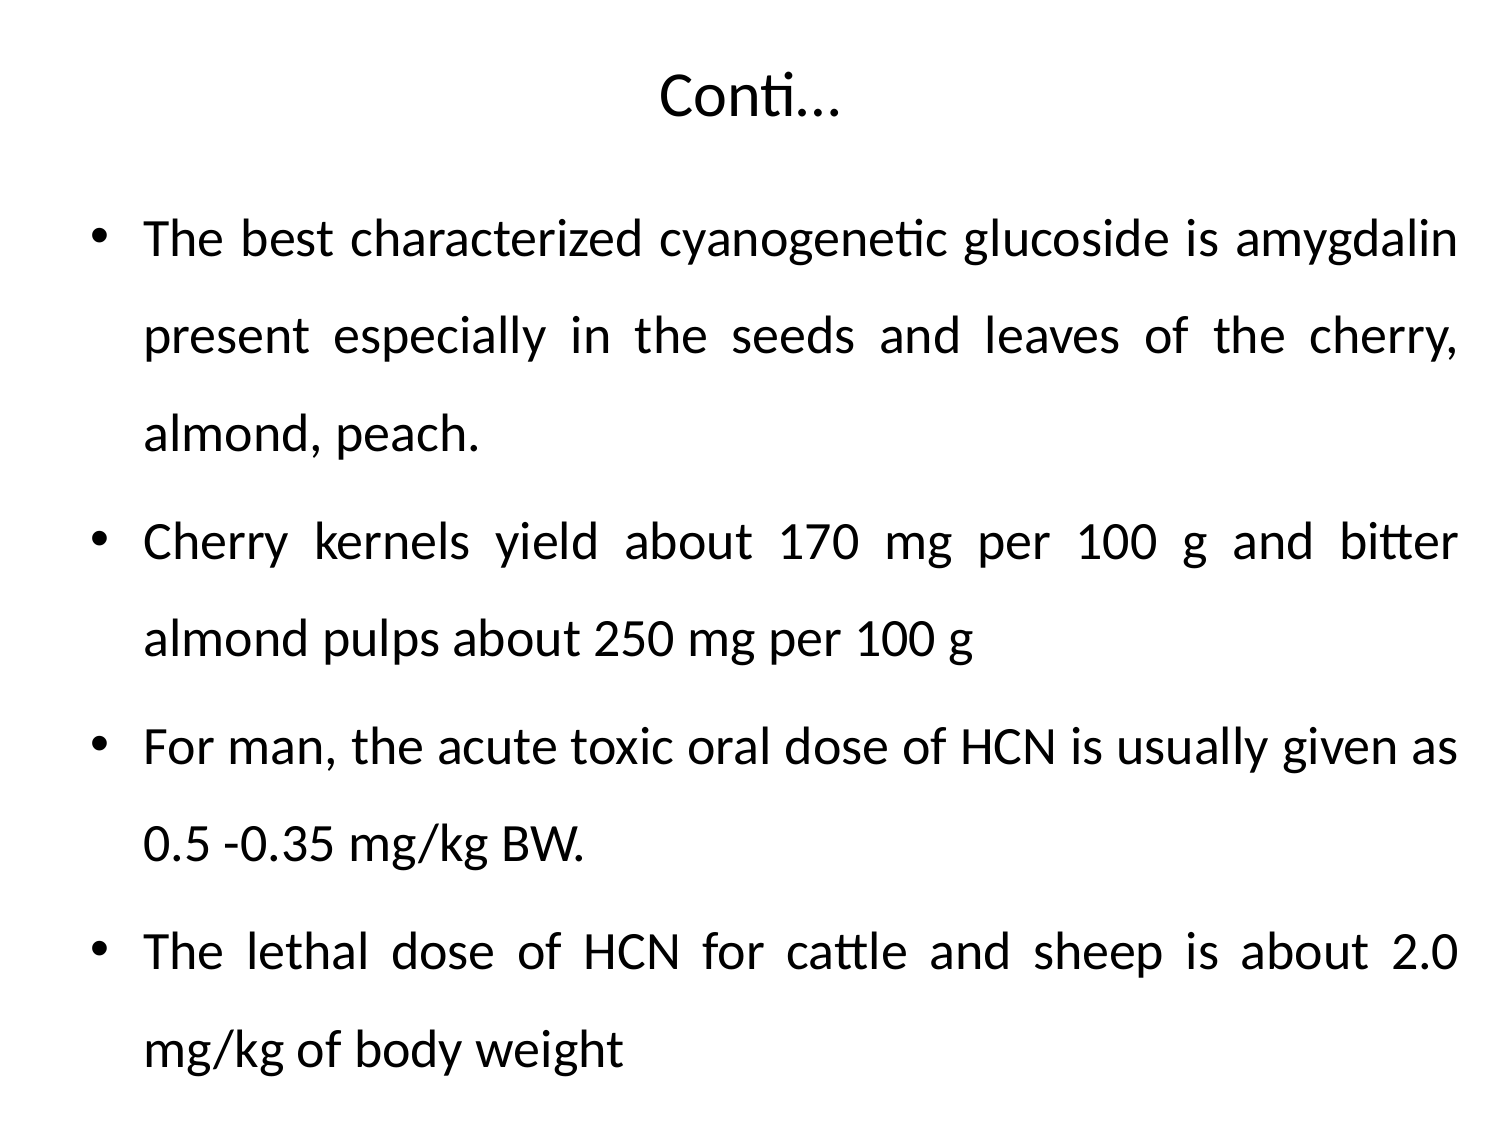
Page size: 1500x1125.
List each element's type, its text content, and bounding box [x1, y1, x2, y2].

list The best characterized cyanogenetic glucoside is amygdalin present especially in the seeds and leaves of the cherry, almond, peach. Cherry kernels yield about 170 mg per 100 g and bitter almond pulps about 250 mg per 100 g For man, the acute toxic oral dose of HCN is usually given as 0.5 -0.35 mg/kg BW. The lethal dose of HCN for cattle and sheep is about 2.0 mg/kg of body weight [75, 162, 1475, 1088]
title Conti… [75, 45, 1425, 138]
